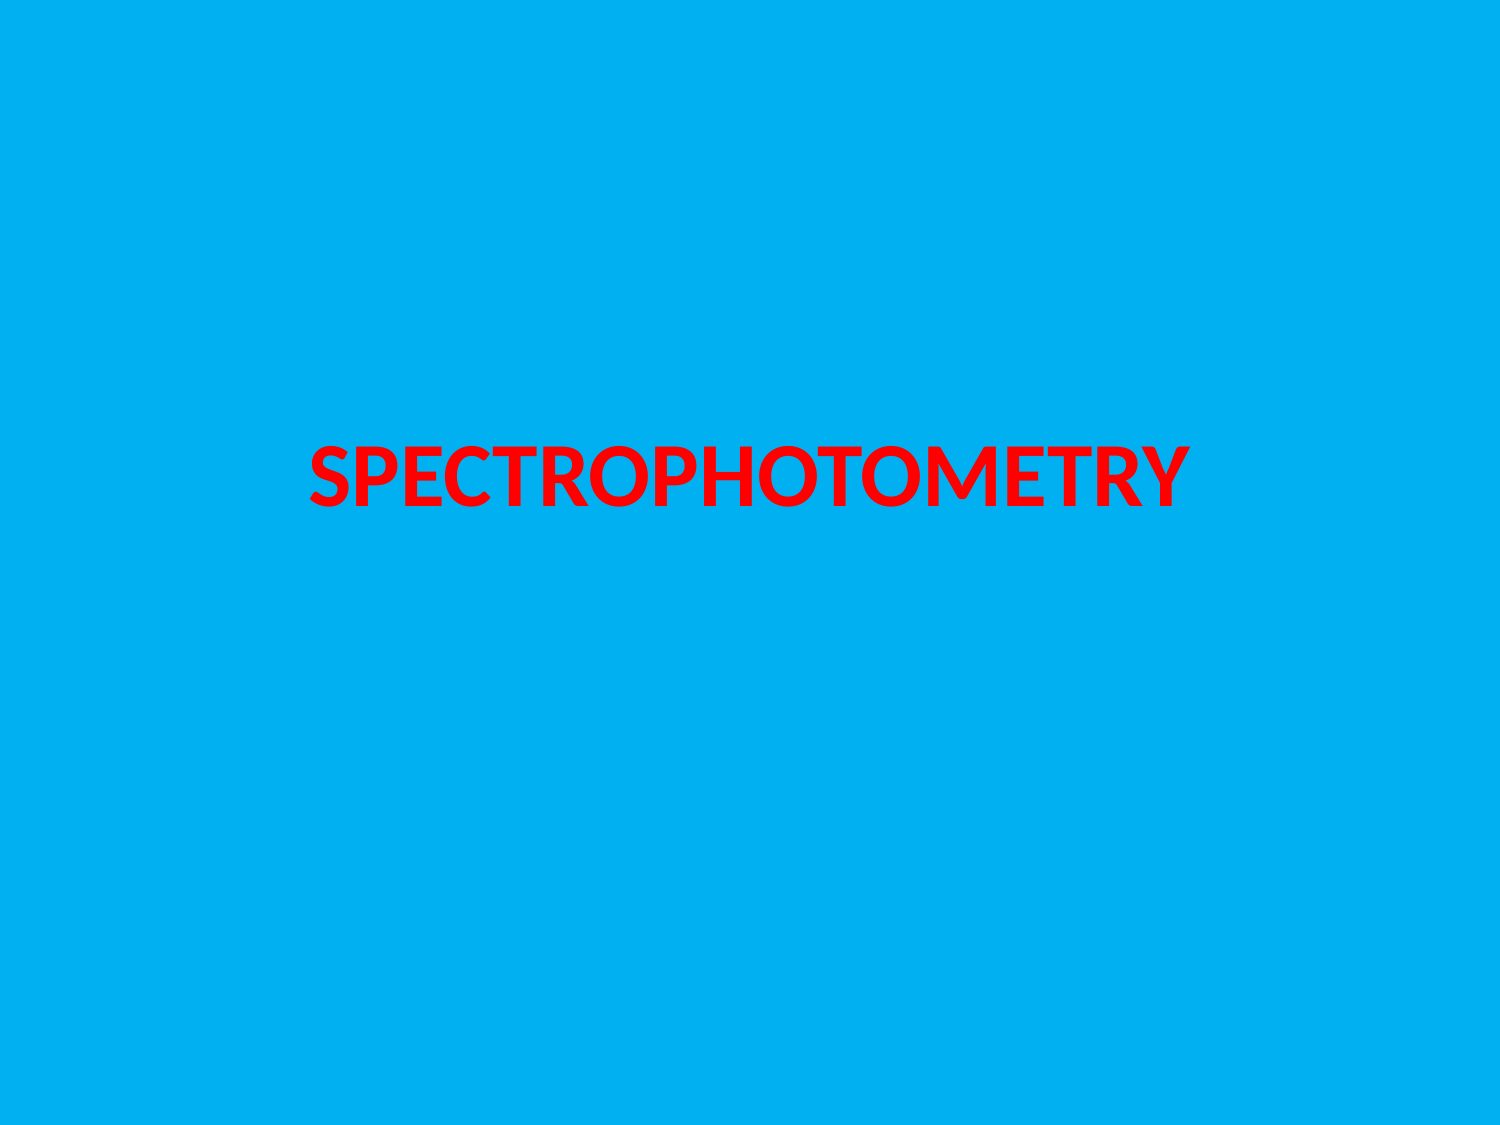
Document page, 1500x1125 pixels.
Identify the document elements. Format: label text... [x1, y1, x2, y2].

title SPECTROPHOTOMETRY [112, 349, 1388, 591]
